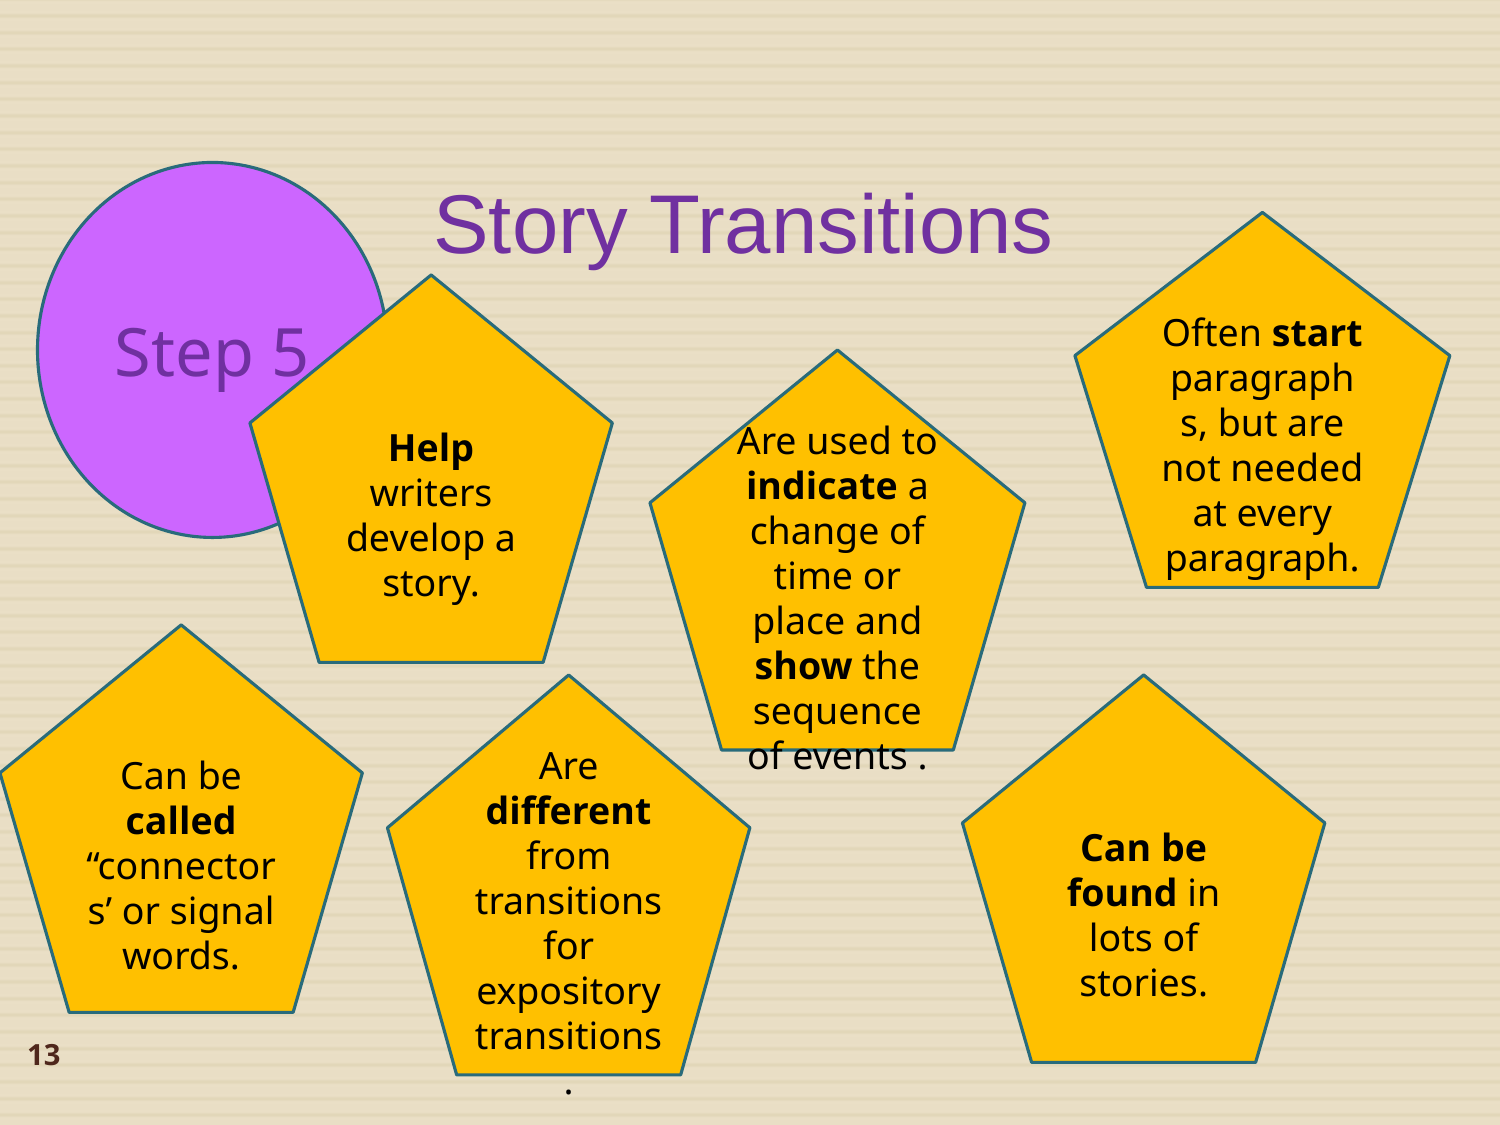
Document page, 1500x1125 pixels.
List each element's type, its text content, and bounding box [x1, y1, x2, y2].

text_box Step 5 [35, 276, 385, 540]
text_box Often start paragraphs, but are not needed at every paragraph. [1073, 211, 1452, 589]
slide_number 13 [0, 1025, 88, 1088]
text_box Story Transitions [50, 162, 1438, 278]
text_box Can be called “connectors’ or signal words. [0, 623, 364, 1014]
text_box Are used to indicate a change of time or place and show the sequence of events . [648, 348, 1027, 752]
text_box Are different from transitions for expository transitions. [385, 673, 752, 1077]
text_box Can be found in lots of stories. [960, 673, 1327, 1064]
text_box Help writers develop a story. [248, 273, 614, 664]
